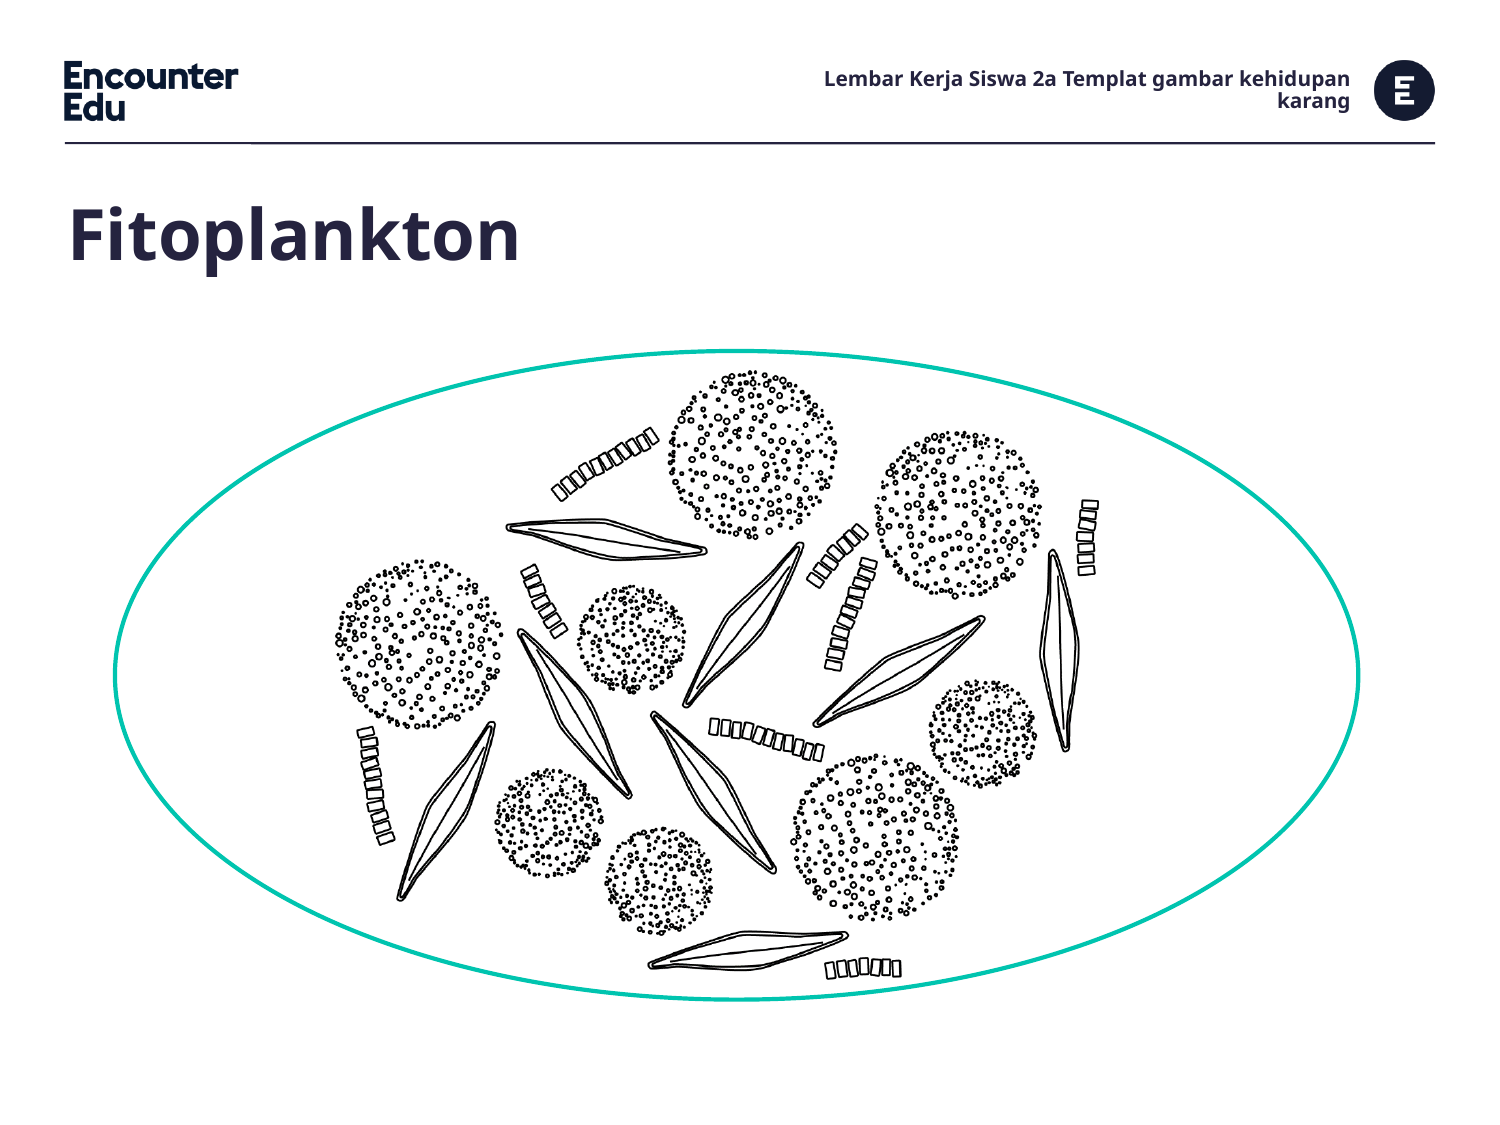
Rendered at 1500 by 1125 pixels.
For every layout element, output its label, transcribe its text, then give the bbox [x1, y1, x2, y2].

text_box [523, 980, 950, 1000]
text_box [929, 366, 947, 370]
picture [60, 59, 243, 122]
list Fitoplankton [59, 191, 929, 394]
title Lembar Kerja Siswa 2a Templat gambar kehidupan karang [749, 67, 1359, 114]
picture [1372, 58, 1436, 122]
text_box [1099, 411, 1359, 939]
text_box [114, 427, 335, 923]
picture [335, 370, 1099, 980]
